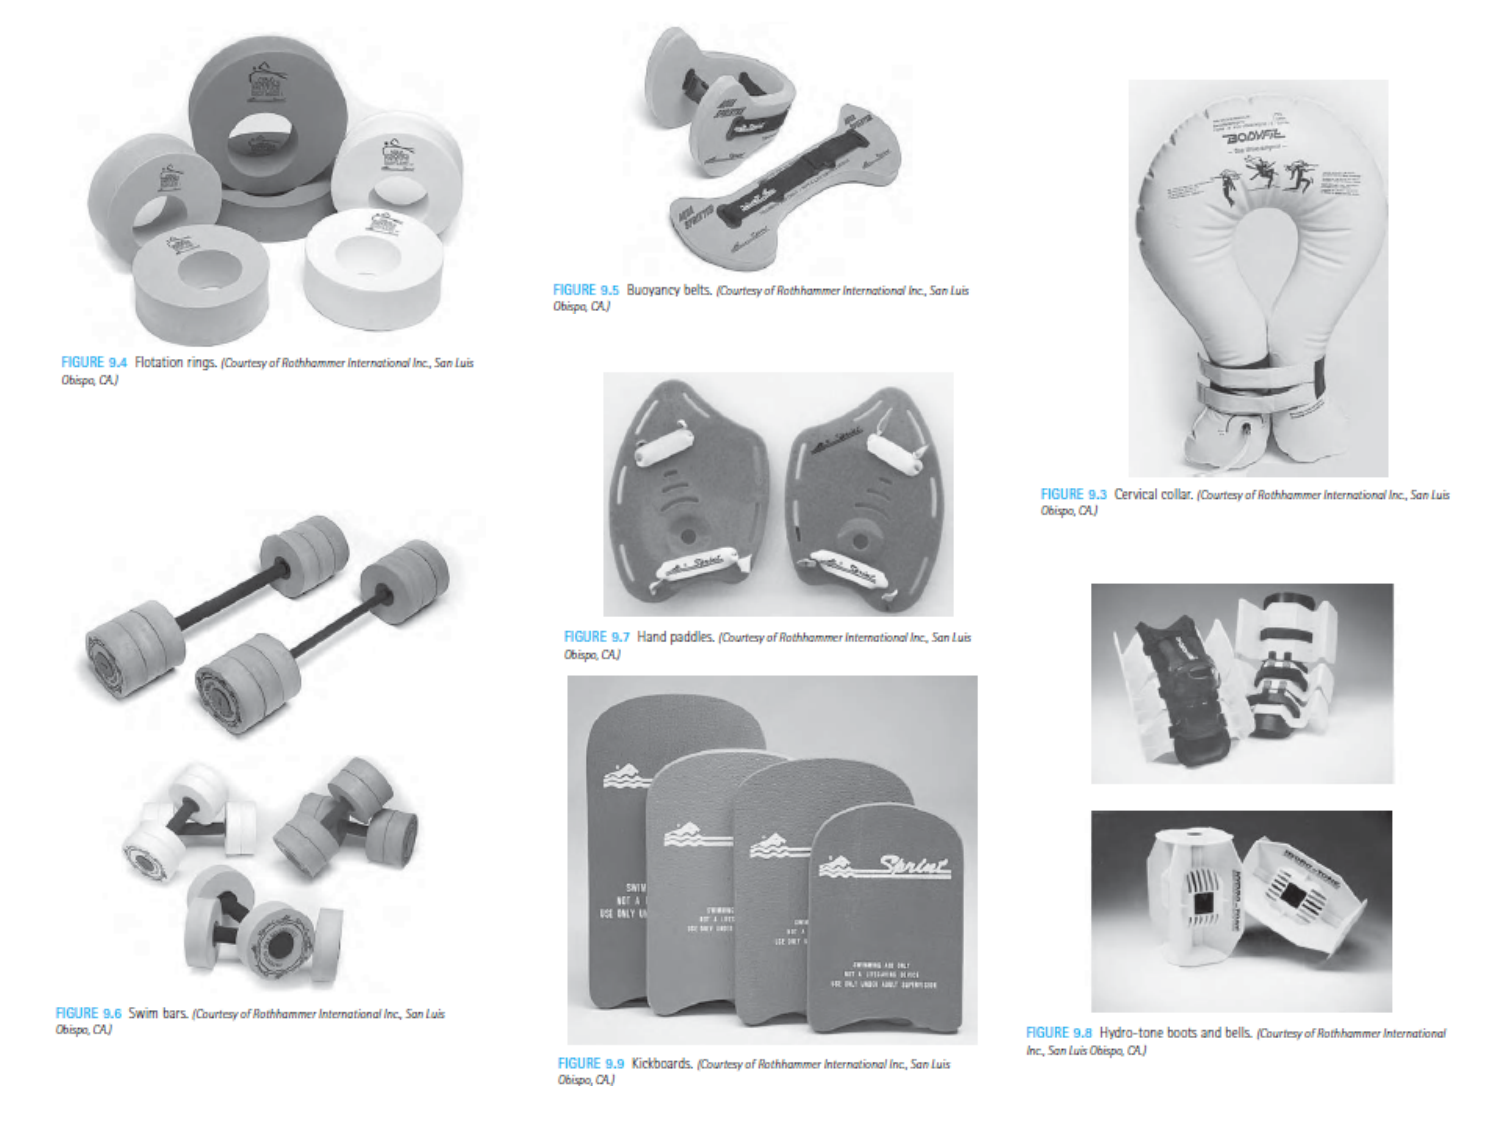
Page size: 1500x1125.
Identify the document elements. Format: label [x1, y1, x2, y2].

picture [1021, 66, 1468, 523]
picture [1021, 562, 1471, 1063]
picture [52, 491, 487, 1042]
picture [548, 668, 989, 1087]
picture [537, 0, 983, 315]
picture [52, 0, 519, 391]
picture [548, 349, 1005, 665]
